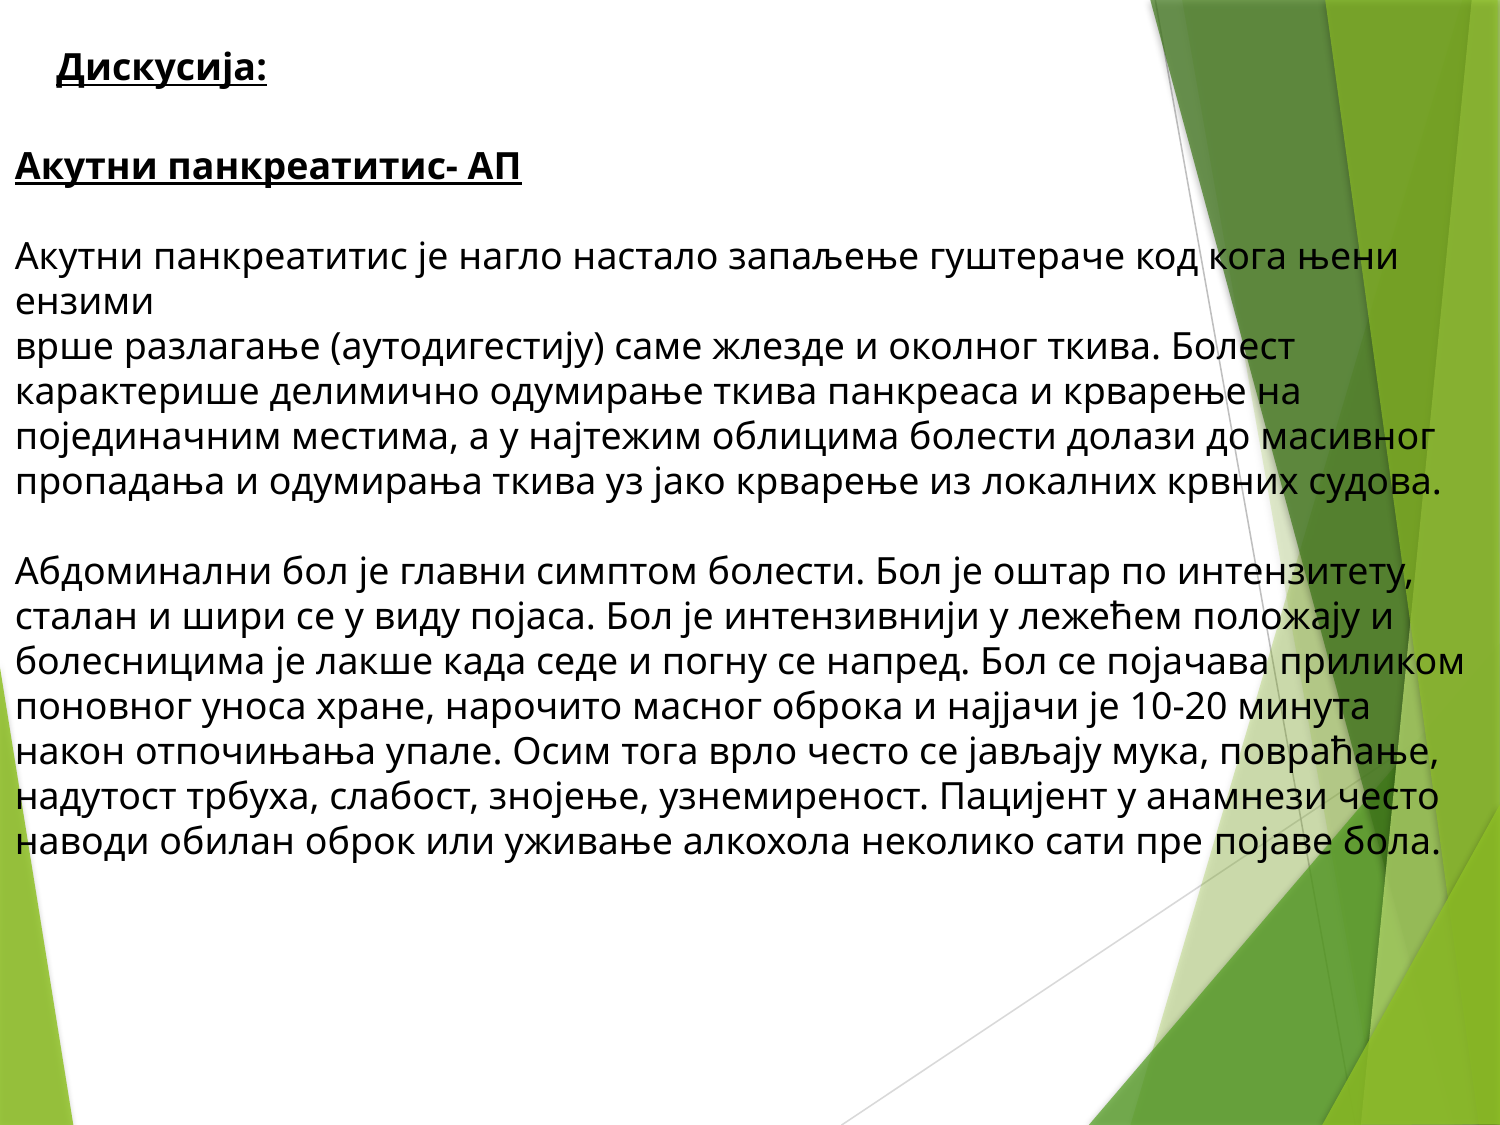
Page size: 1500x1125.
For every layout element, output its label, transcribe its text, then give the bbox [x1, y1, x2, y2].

text_box Дискусија: [41, 35, 282, 96]
text_box Акутни панкреатитис- АП Акутни панкреатитис је нагло настало запаљење гуштераче код кога њени ензими врше разлагање (аутодигестију) саме жлезде и околног ткива. Болест карактерише делимично одумирање ткива панкреаса и крварење на појединачним местима, а у најтежим облицима болести долази до масивног пропадања и одумирања ткива уз јако крварење из локалних крвних судова. Абдоминални бол је главни симптом болести. Бол је оштар по интензитету, сталан и шири се у виду појаса. Бол је интензивнији у лежећем положају и болесницима је лакше када седе и погну се напред. Бол се појачава приликом поновног уноса хране, нарочито масног оброка и најјачи је 10-20 минута након отпочињања упале. Осим тога врло често се јављају мука, повраћање, надутост трбуха, слабост, знојење, узнемиреност. Пацијент у анамнези често наводи обилан оброк или уживање алкохола неколико сати пре појаве бола. [0, 134, 1500, 869]
